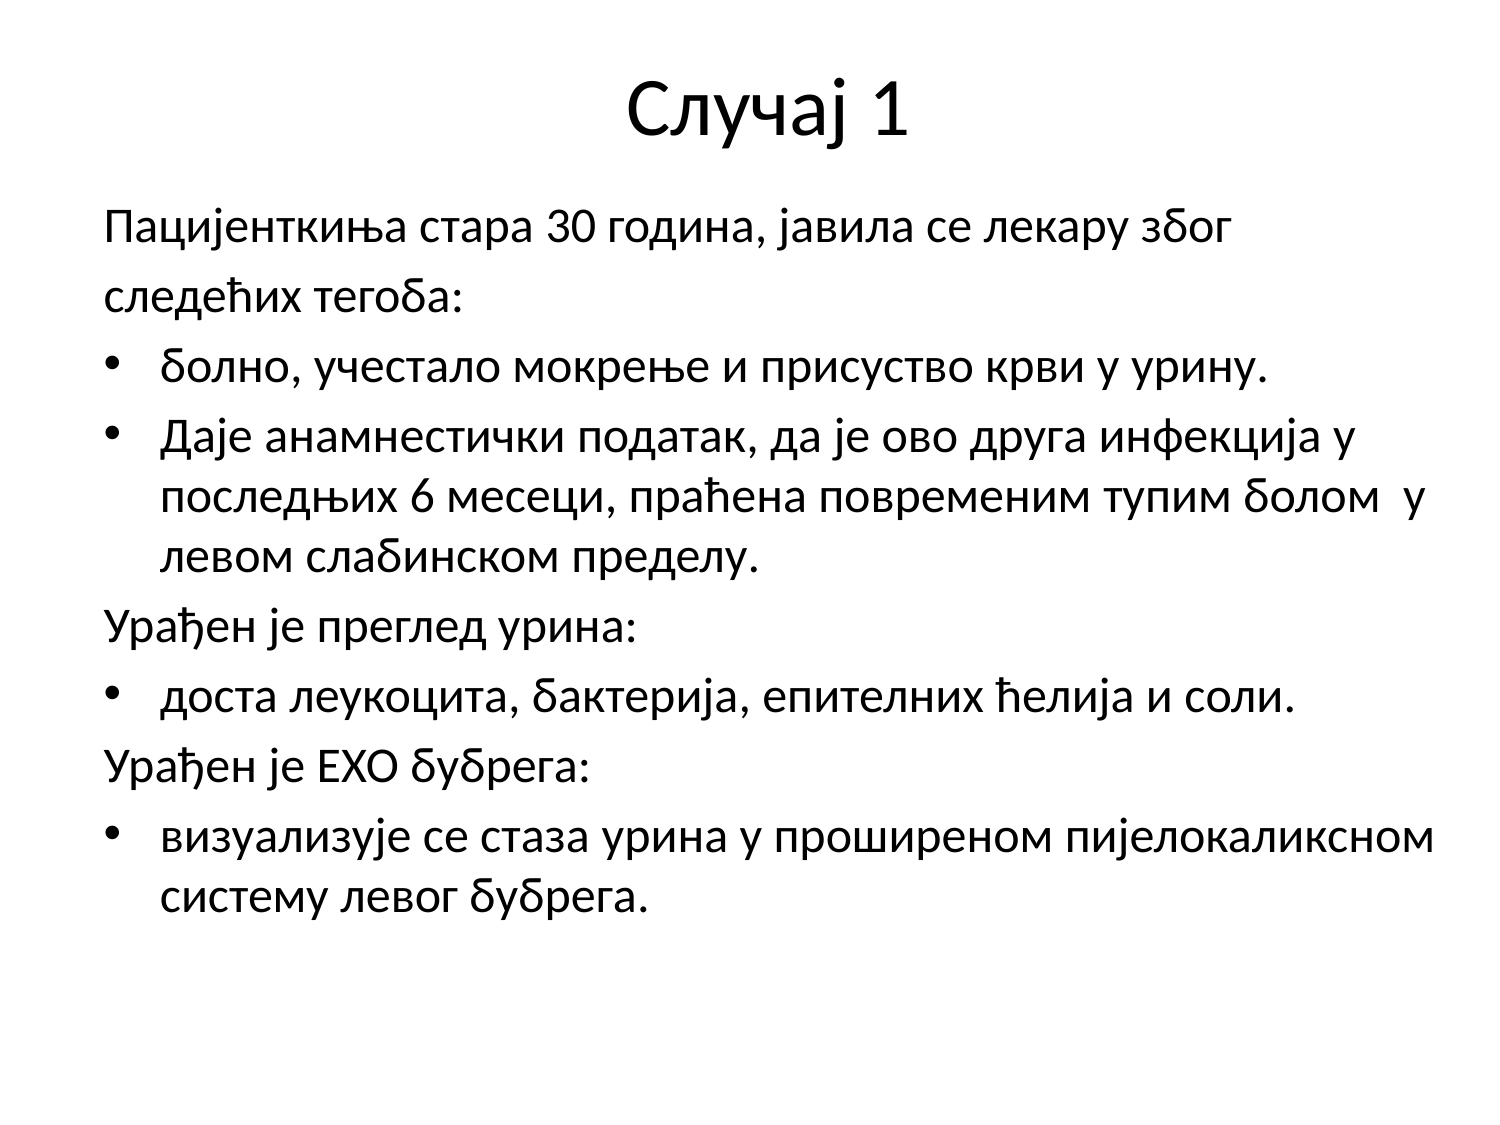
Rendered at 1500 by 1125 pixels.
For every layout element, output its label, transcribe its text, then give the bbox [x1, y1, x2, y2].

title Случај 1 [111, 44, 1426, 173]
list Пацијенткиња стара 30 година, јавила се лекару због следећих тегоба: болно, учестало мокрење и присуство крви у урину. Даје анамнестички податак, да је ово друга инфекција у последњих 6 месеци, праћена повременим тупим болом у левом слабинском пределу. Урађен је преглед урина: доста леукоцита, бактерија, епителних ћелија и соли. Урађен је ЕХО бубрега: визуализује се стаза урина у проширеном пијелокаликсном систему левог бубрега. [88, 184, 1454, 1036]
